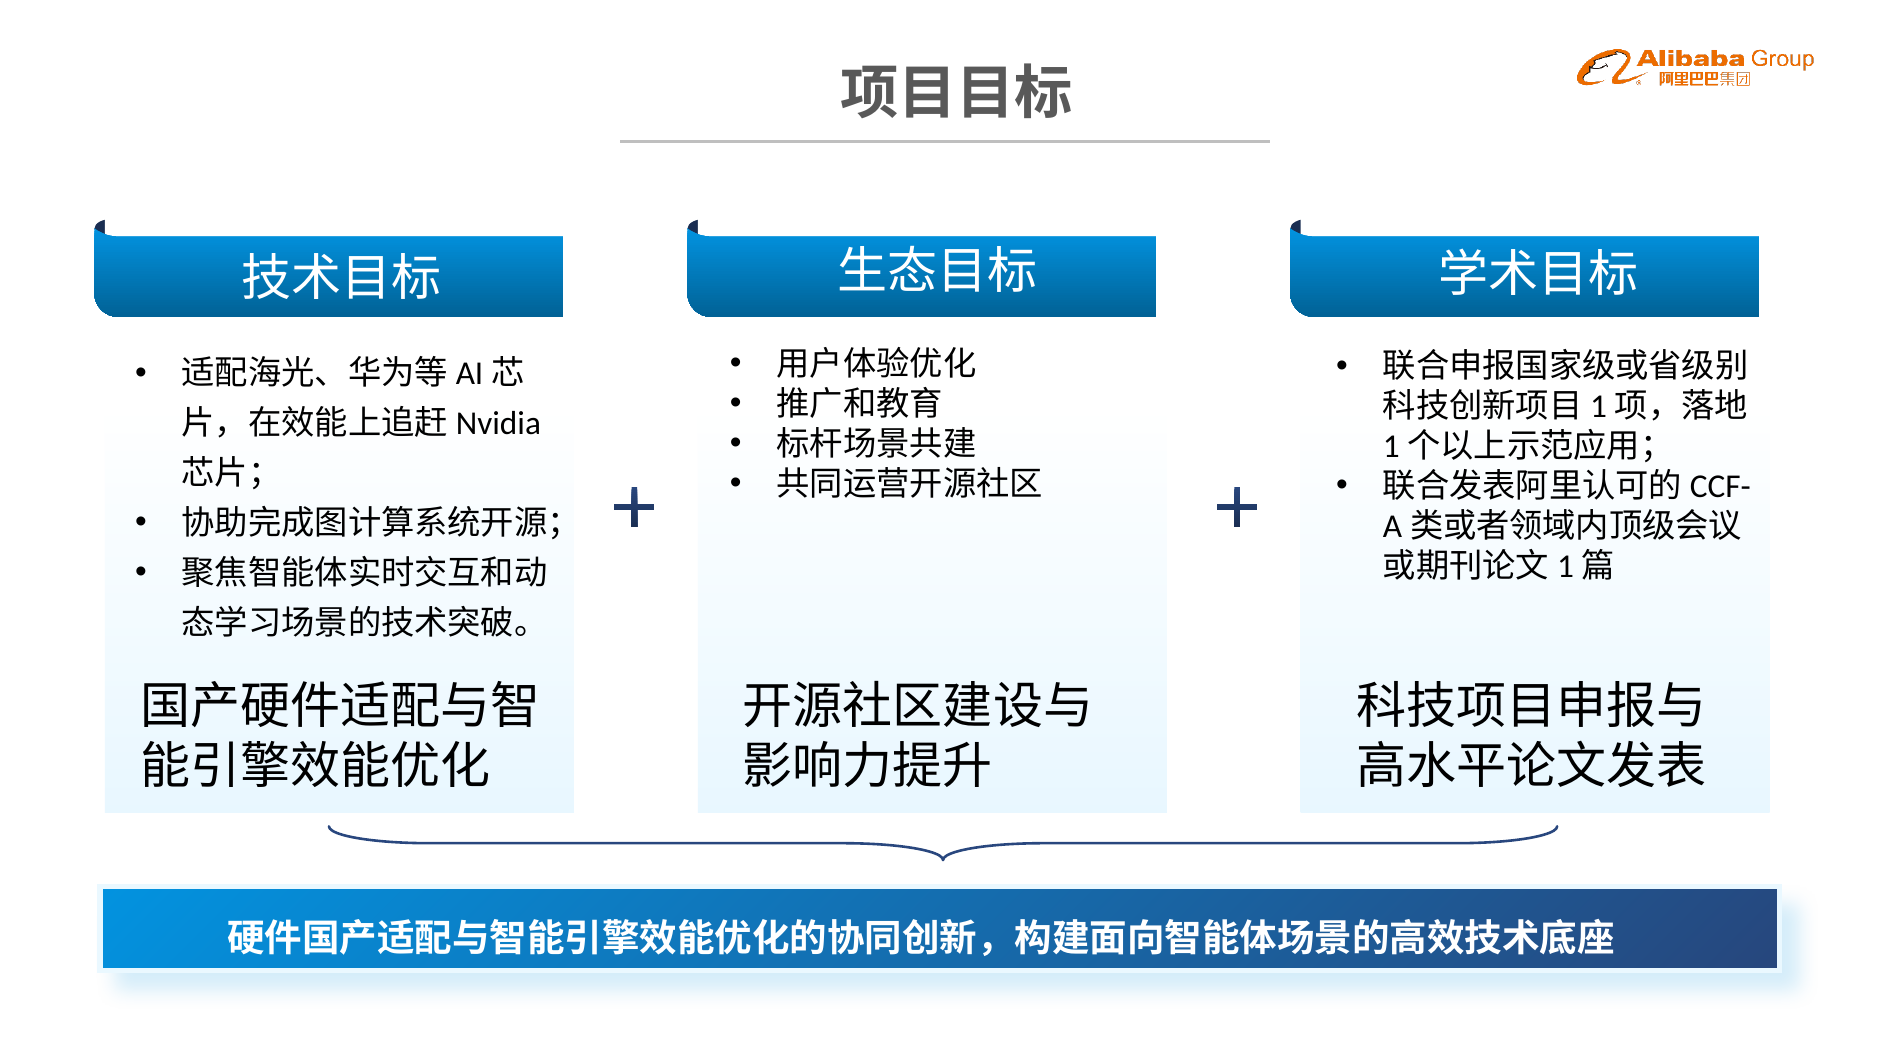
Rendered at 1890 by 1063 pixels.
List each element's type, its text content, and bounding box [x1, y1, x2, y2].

text_box [613, 486, 656, 528]
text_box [687, 200, 1167, 813]
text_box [94, 200, 574, 813]
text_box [1290, 200, 1771, 813]
text_box [328, 825, 1558, 861]
title 项目目标 [58, 35, 1855, 154]
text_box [100, 886, 1780, 971]
text_box [1216, 486, 1258, 528]
